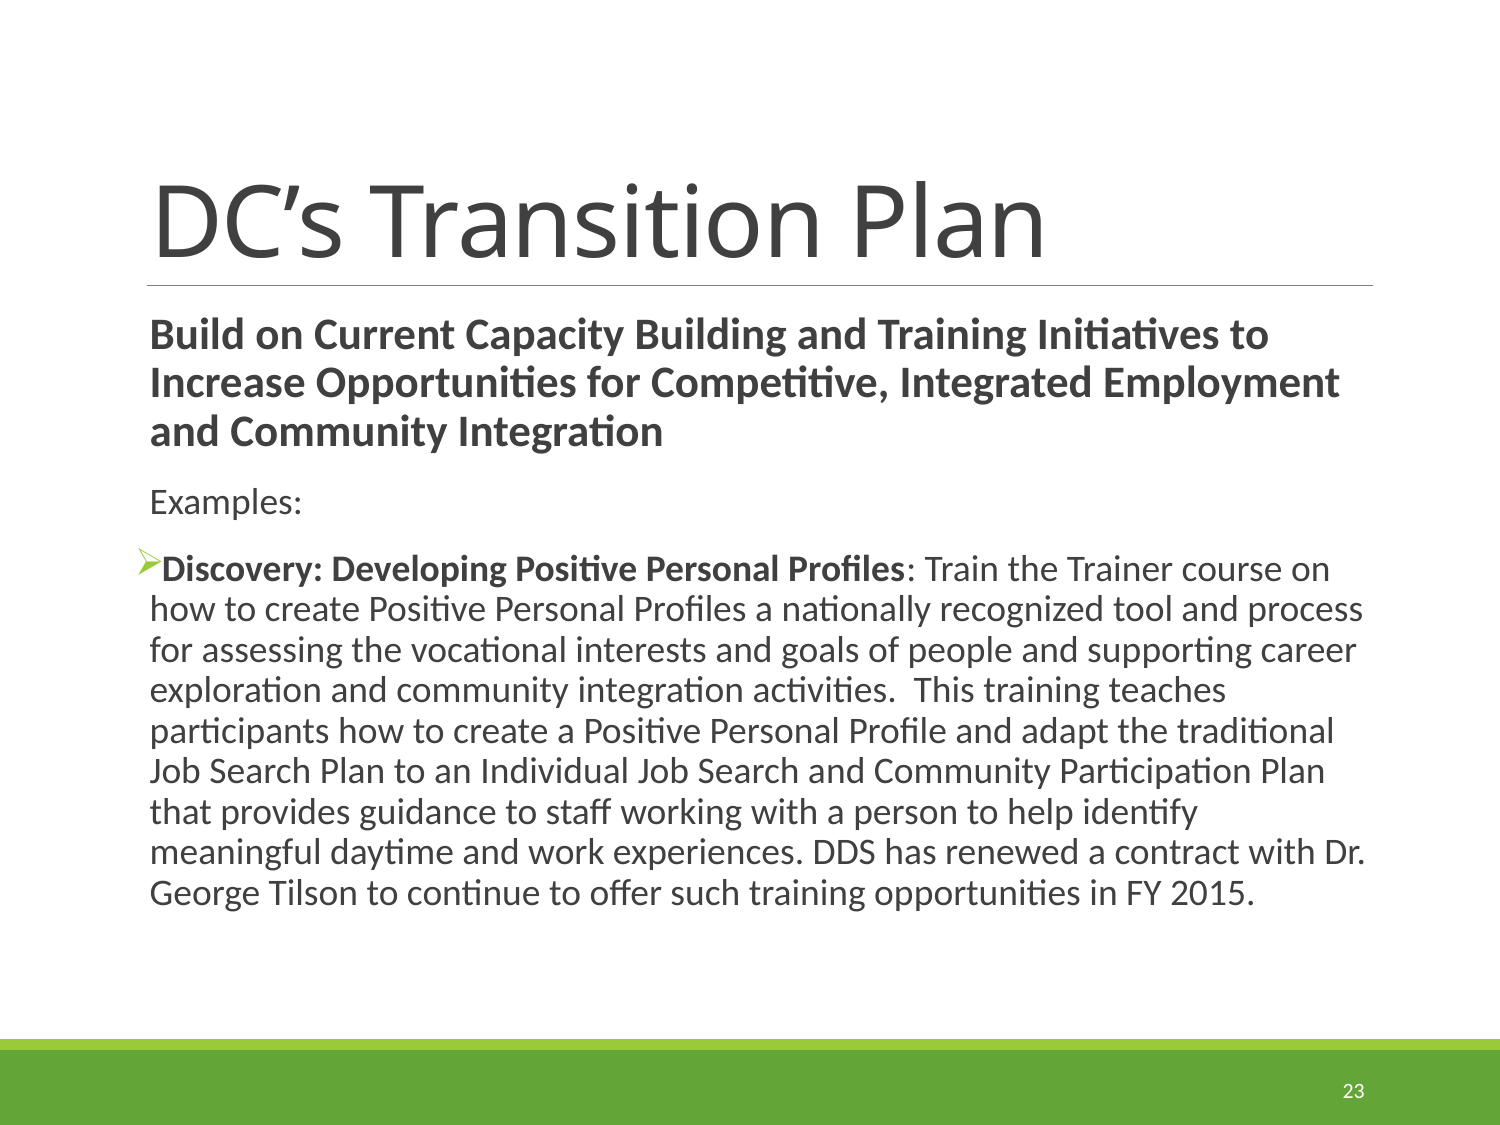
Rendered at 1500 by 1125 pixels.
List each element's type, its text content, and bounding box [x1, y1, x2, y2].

slide_number 23 [1218, 1059, 1380, 1120]
list Build on Current Capacity Building and Training Initiatives to Increase Opportunities for Competitive, Integrated Employment and Community Integration Examples: Discovery: Developing Positive Personal Profiles: Train the Trainer course on how to create Positive Personal Profiles a nationally recognized tool and process for assessing the vocational interests and goals of people and supporting career exploration and community integration activities. This training teaches participants how to create a Positive Personal Profile and adapt the traditional Job Search Plan to an Individual Job Search and Community Participation Plan that provides guidance to staff working with a person to help identify meaningful daytime and work experiences. DDS has renewed a contract with Dr. George Tilson to continue to offer such training opportunities in FY 2015. [135, 302, 1373, 963]
title DC’s Transition Plan [135, 47, 1373, 285]
